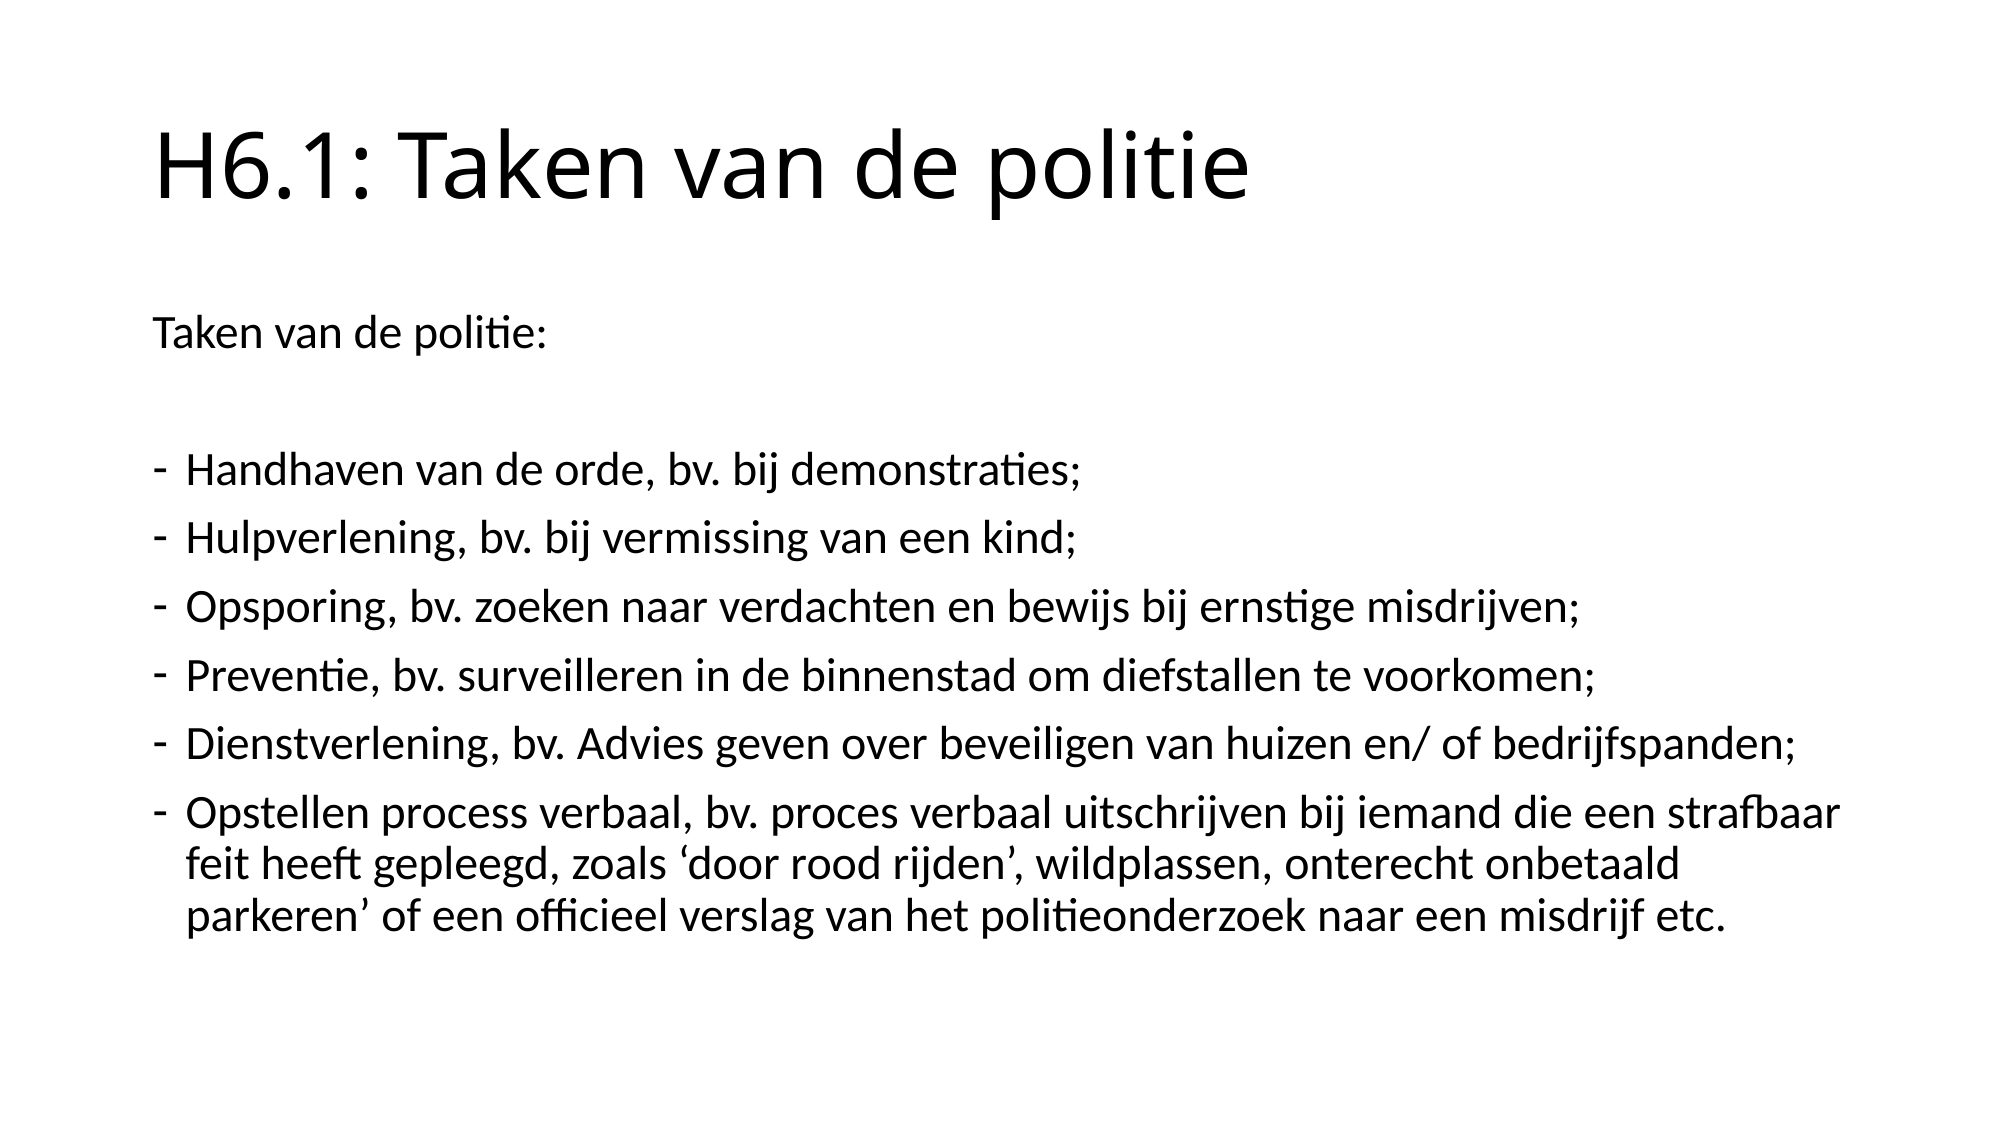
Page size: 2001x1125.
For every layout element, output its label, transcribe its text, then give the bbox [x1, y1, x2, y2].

title H6.1: Taken van de politie [137, 59, 1863, 278]
list Taken van de politie: Handhaven van de orde, bv. bij demonstraties; Hulpverlening, bv. bij vermissing van een kind; Opsporing, bv. zoeken naar verdachten en bewijs bij ernstige misdrijven; Preventie, bv. surveilleren in de binnenstad om diefstallen te voorkomen; Dienstverlening, bv. Advies geven over beveiligen van huizen en/ of bedrijfspanden; Opstellen process verbaal, bv. proces verbaal uitschrijven bij iemand die een strafbaar feit heeft gepleegd, zoals ‘door rood rijden’, wildplassen, onterecht onbetaald parkeren’ of een officieel verslag van het politieonderzoek naar een misdrijf etc. [137, 299, 1863, 1014]
